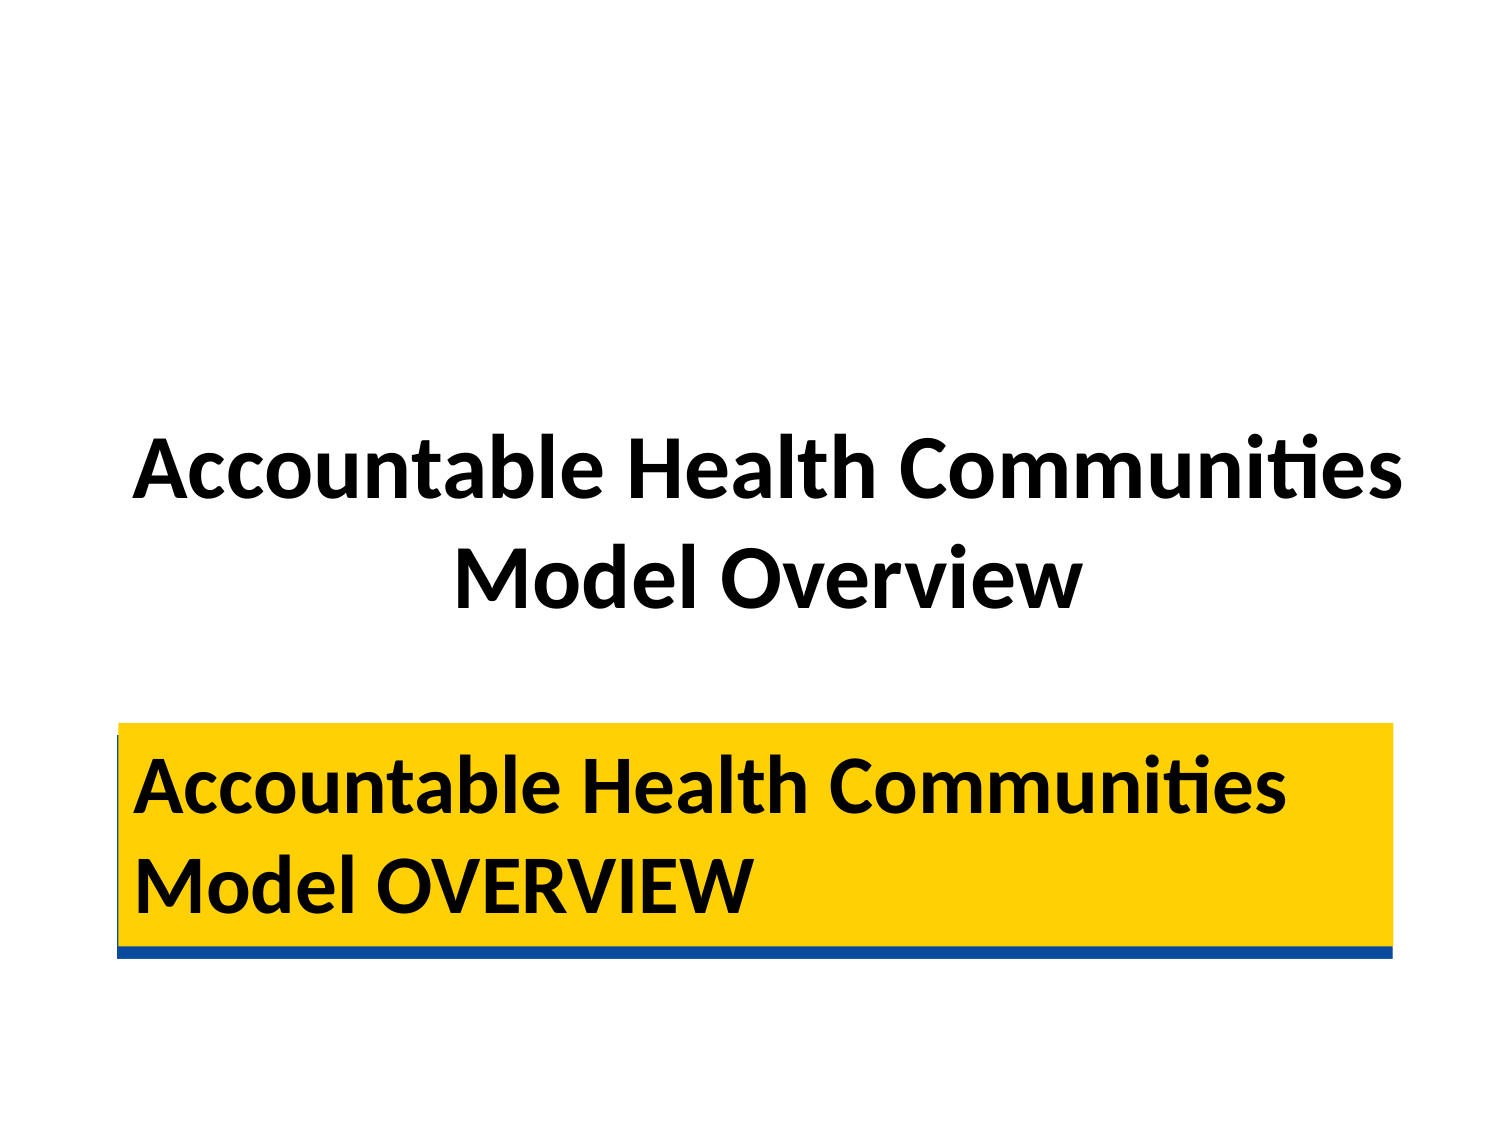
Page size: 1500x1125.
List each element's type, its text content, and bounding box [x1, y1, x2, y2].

text_box Accountable Health Communities Model Overview [112, 399, 1425, 788]
title Accountable Health Communities Model Overview [118, 722, 1394, 947]
